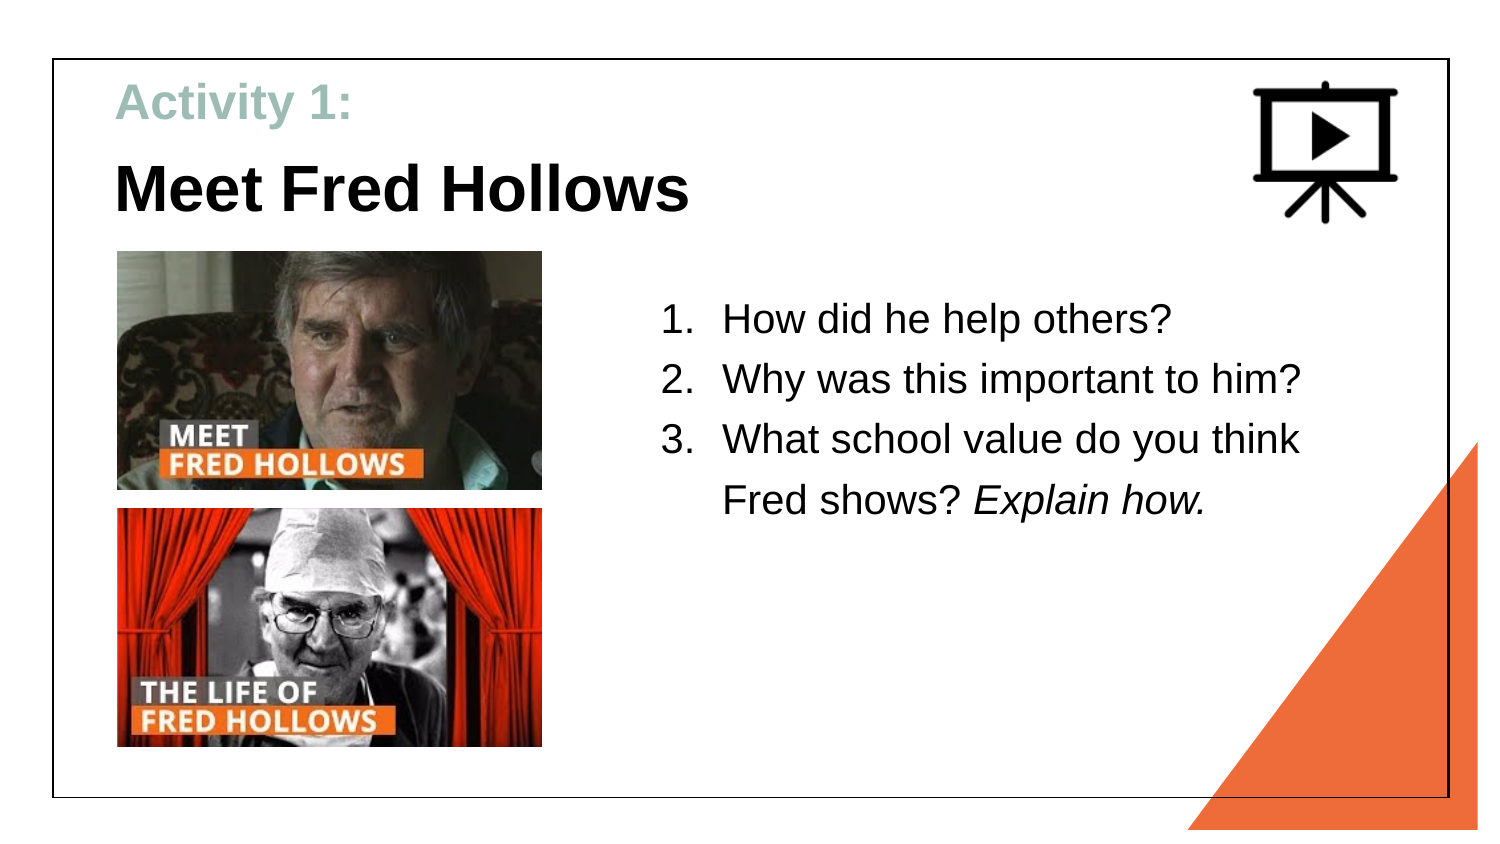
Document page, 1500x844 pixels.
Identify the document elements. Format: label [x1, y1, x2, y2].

text_box [1187, 441, 1478, 830]
picture [52, 58, 1450, 798]
